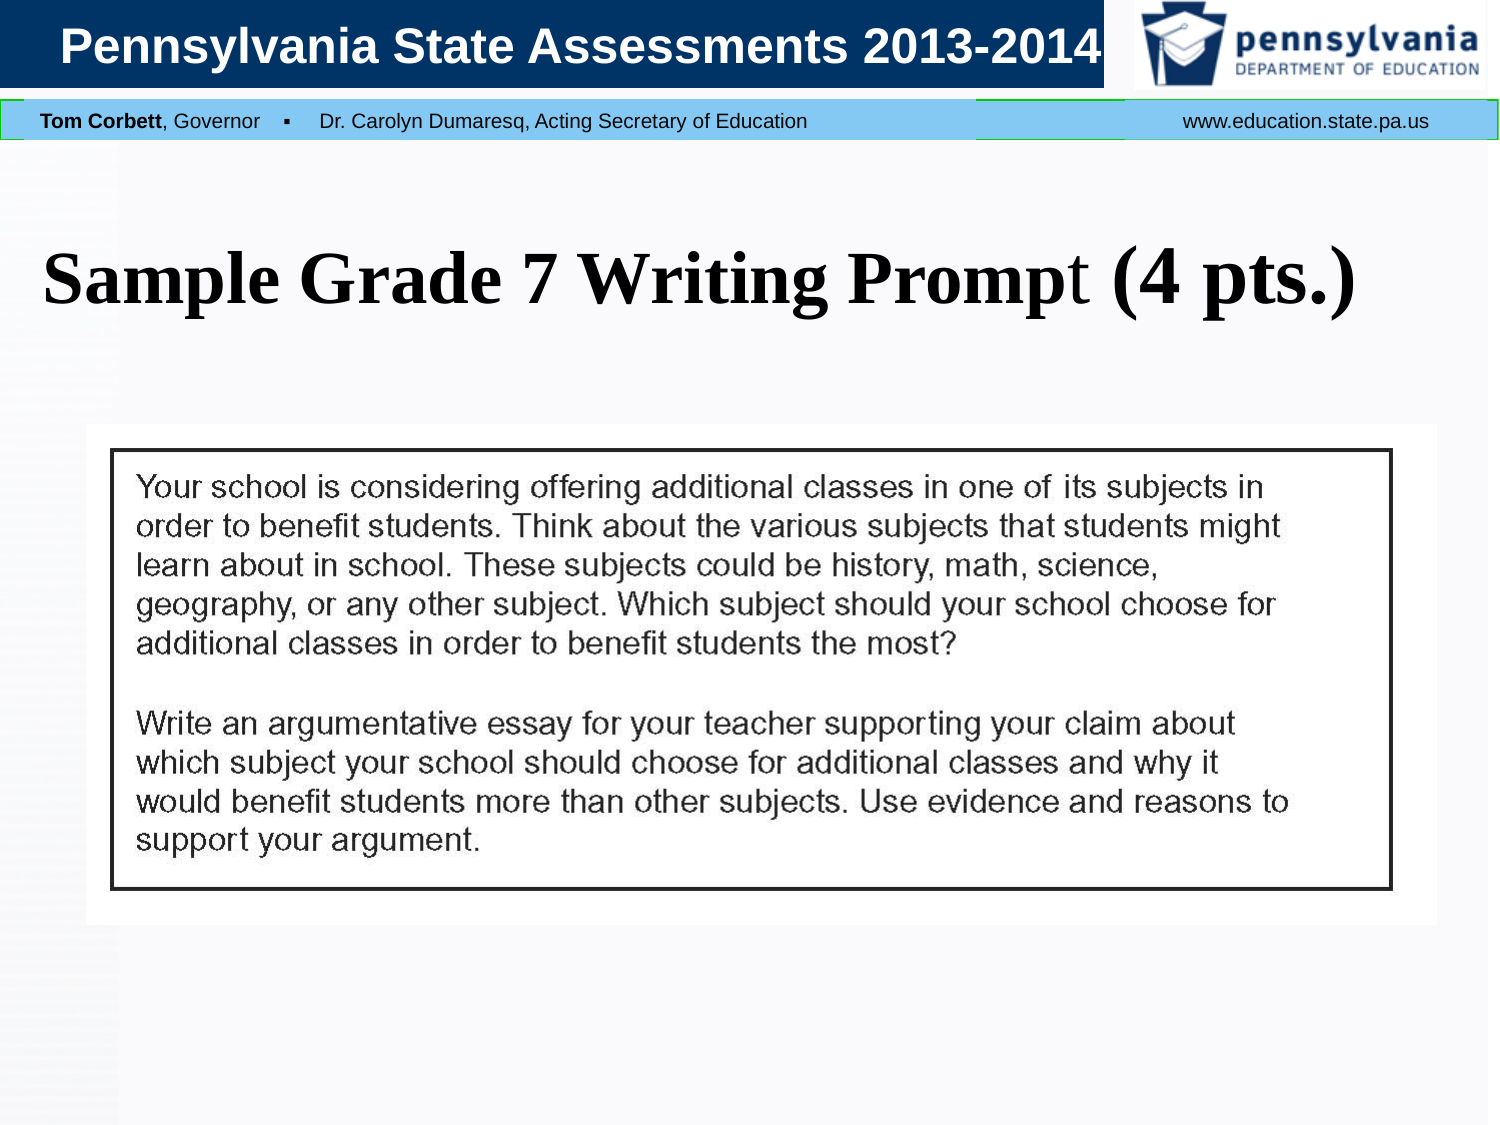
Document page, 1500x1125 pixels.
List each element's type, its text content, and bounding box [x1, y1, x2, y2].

picture [0, 140, 1488, 1125]
title Sample Grade 7 Writing Prompt (4 pts.) [0, 212, 1401, 328]
picture [0, 0, 1488, 99]
